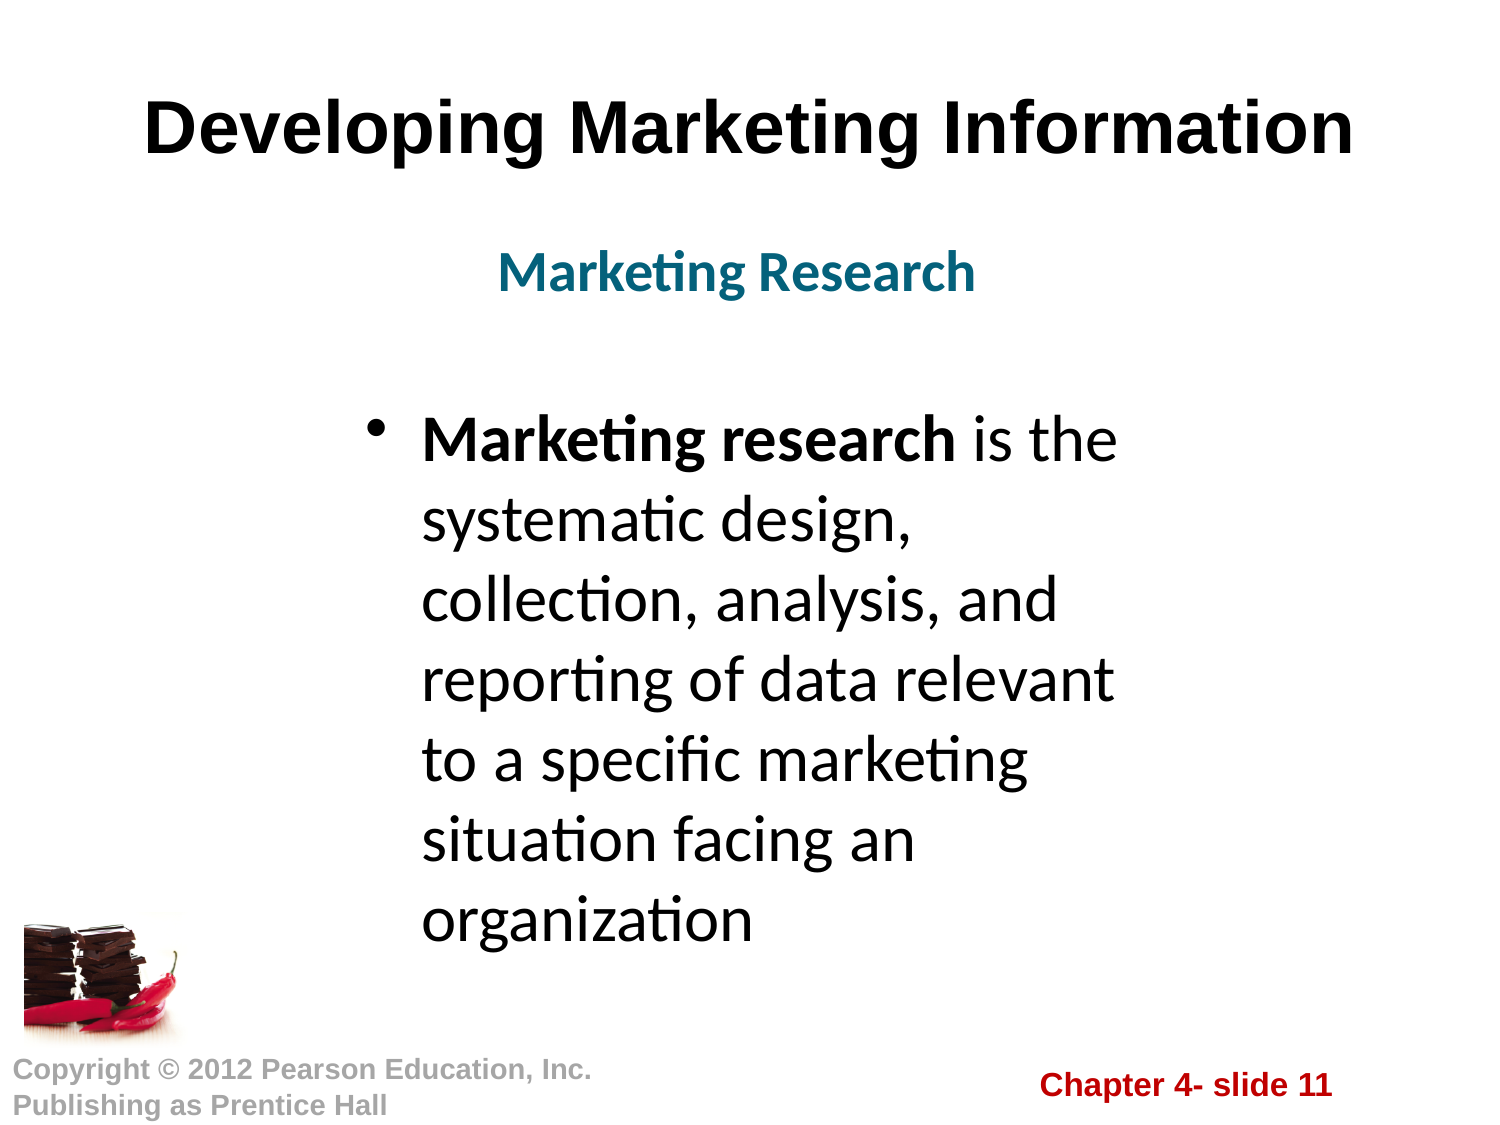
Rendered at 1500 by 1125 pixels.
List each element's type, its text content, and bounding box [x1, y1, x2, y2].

list Marketing Research [149, 237, 1326, 301]
list Marketing research is the systematic design, collection, analysis, and reporting of data relevant to a specific marketing situation facing an organization [349, 387, 1151, 1031]
title Developing Marketing Information [112, 37, 1388, 226]
picture [24, 912, 191, 1050]
